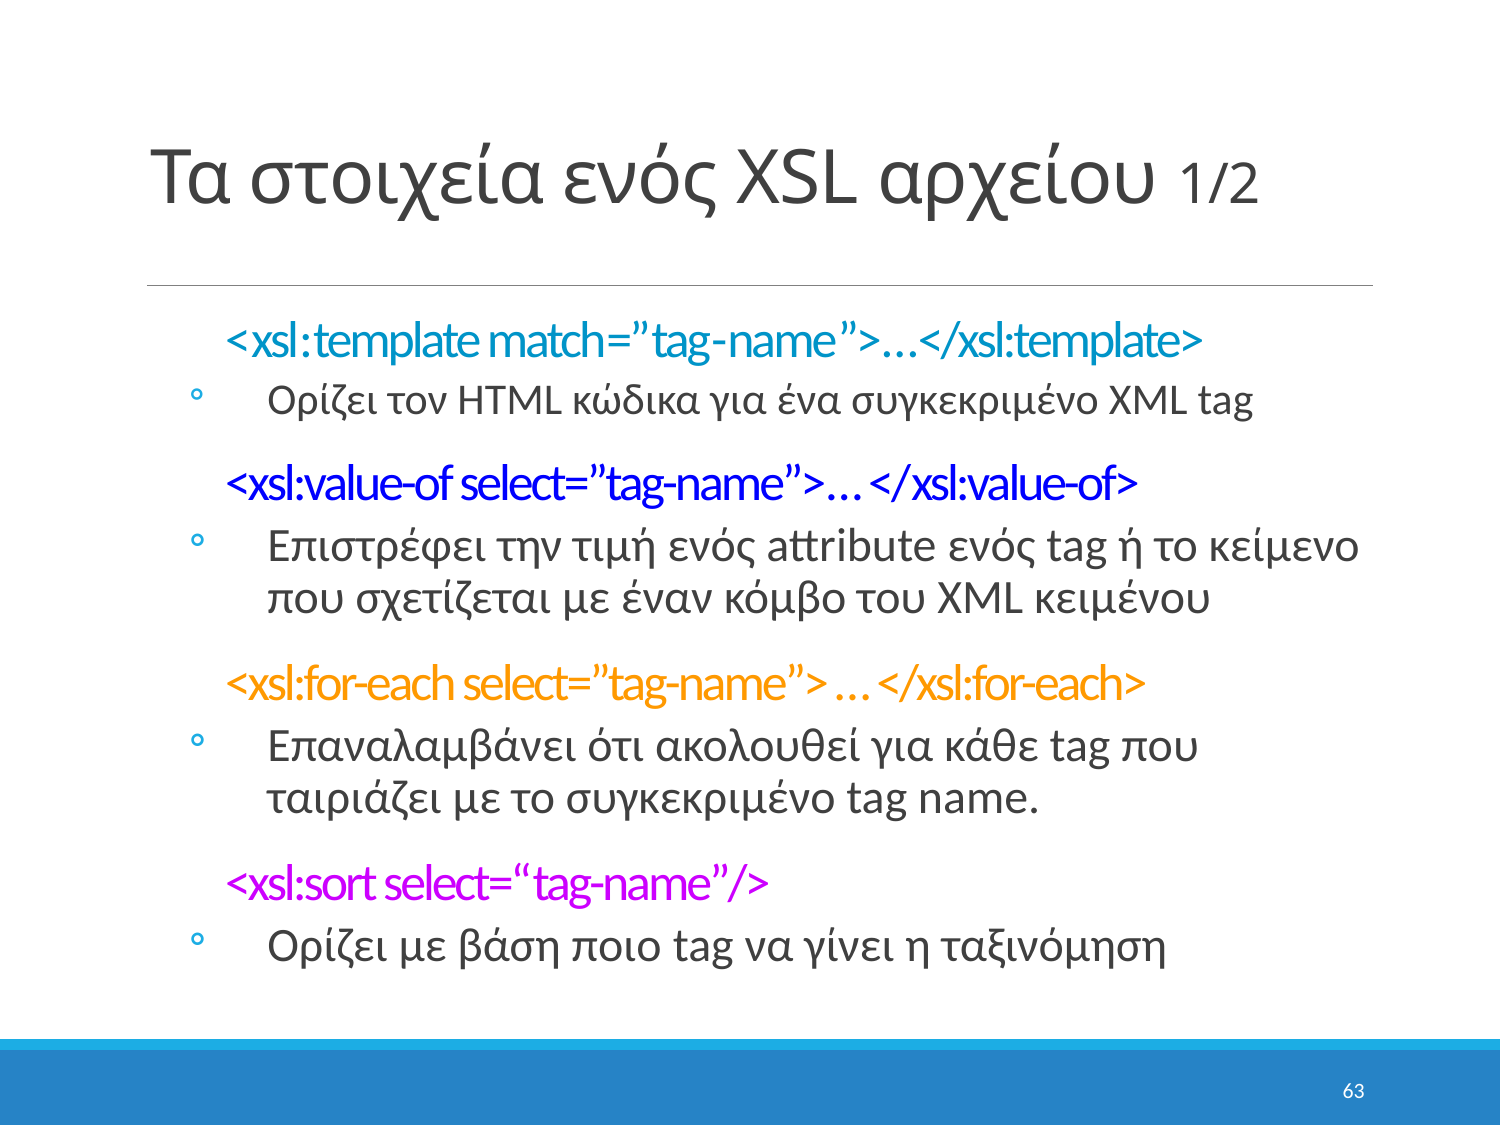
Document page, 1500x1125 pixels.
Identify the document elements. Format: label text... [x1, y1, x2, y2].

list <xsl:template match=”tag-name”>…</xsl:template> Ορίζει τον HTML κώδικα για ένα συγκεκριμένο XML tag <xsl:value-of select=”tag-name”>… </xsl:value-of> Επιστρέφει την τιμή ενός attribute ενός tag ή το κείμενο που σχετίζεται με έναν κόμβο του XML κειμένου <xsl:for-each select=”tag-name”> … </xsl:for-each> Επαναλαμβάνει ότι ακολουθεί για κάθε tag που ταιριάζει με το συγκεκριμένο tag name. <xsl:sort select=“tag-name”/> Ορίζει με βάση ποιο tag να γίνει η ταξινόμηση [135, 304, 1373, 1029]
title Τα στοιχεία ενός XSL αρχείου 1/2 [135, 43, 1373, 227]
slide_number 63 [1218, 1059, 1380, 1120]
